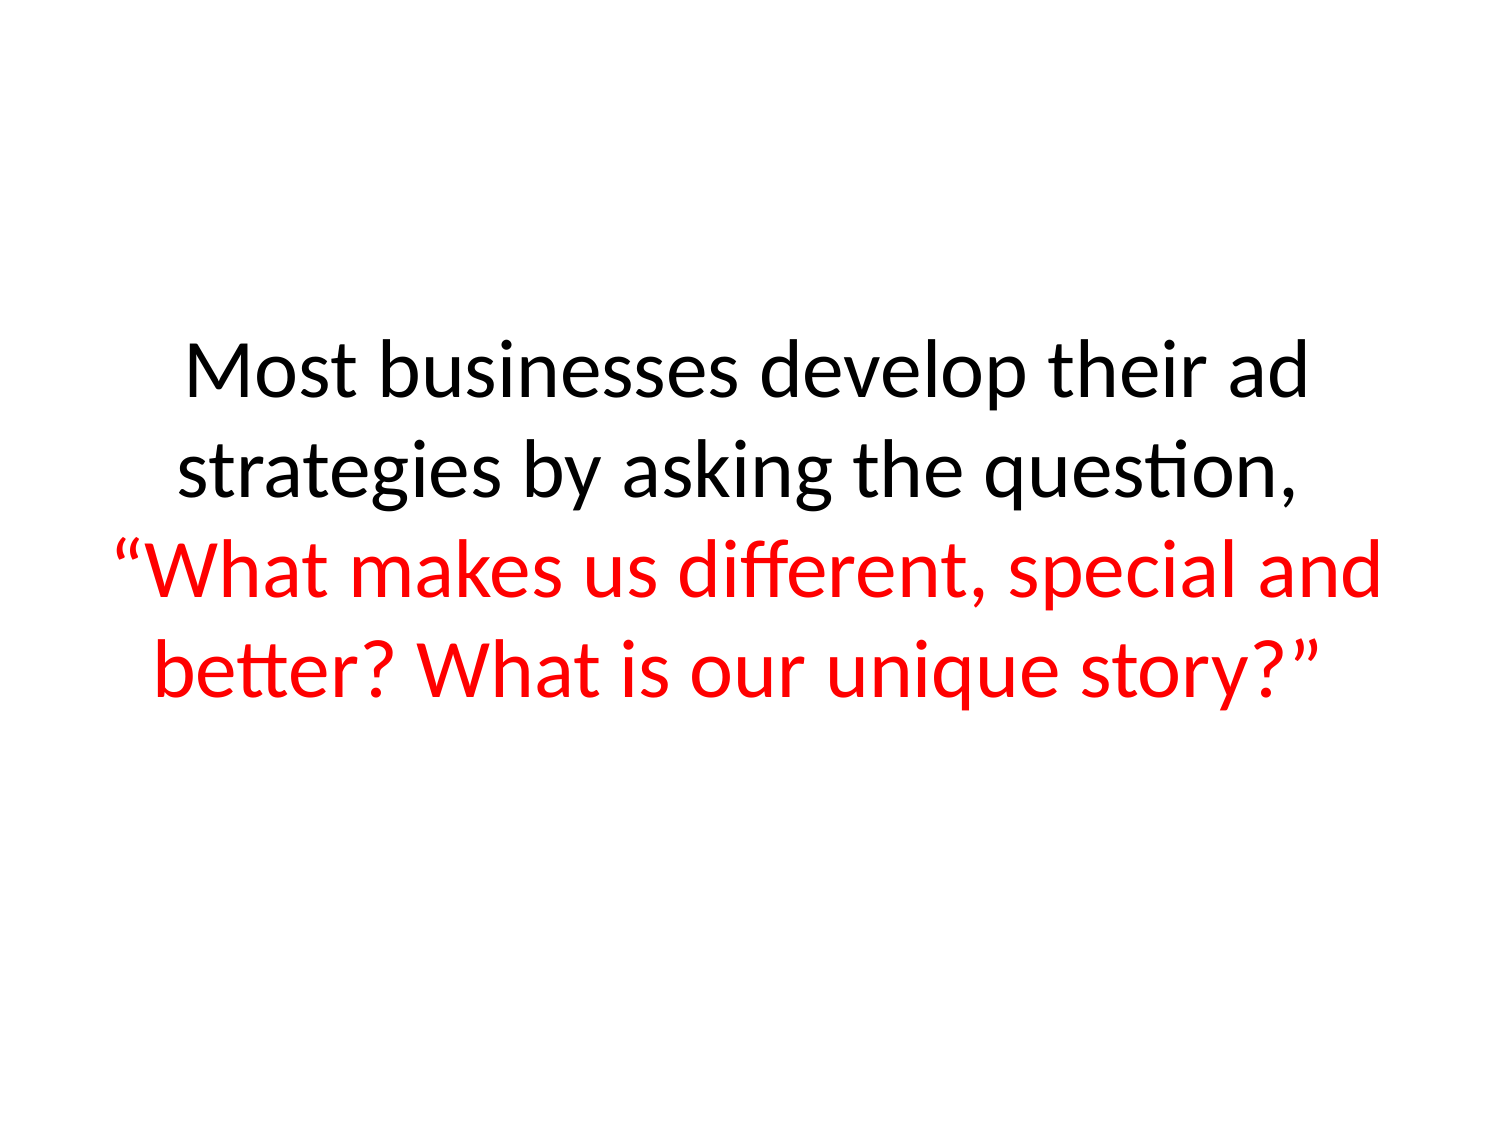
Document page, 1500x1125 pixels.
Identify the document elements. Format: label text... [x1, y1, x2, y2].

text_box Most businesses develop their ad strategies by asking the question, “What makes us different, special and better? What is our unique story?” [26, 306, 1470, 722]
